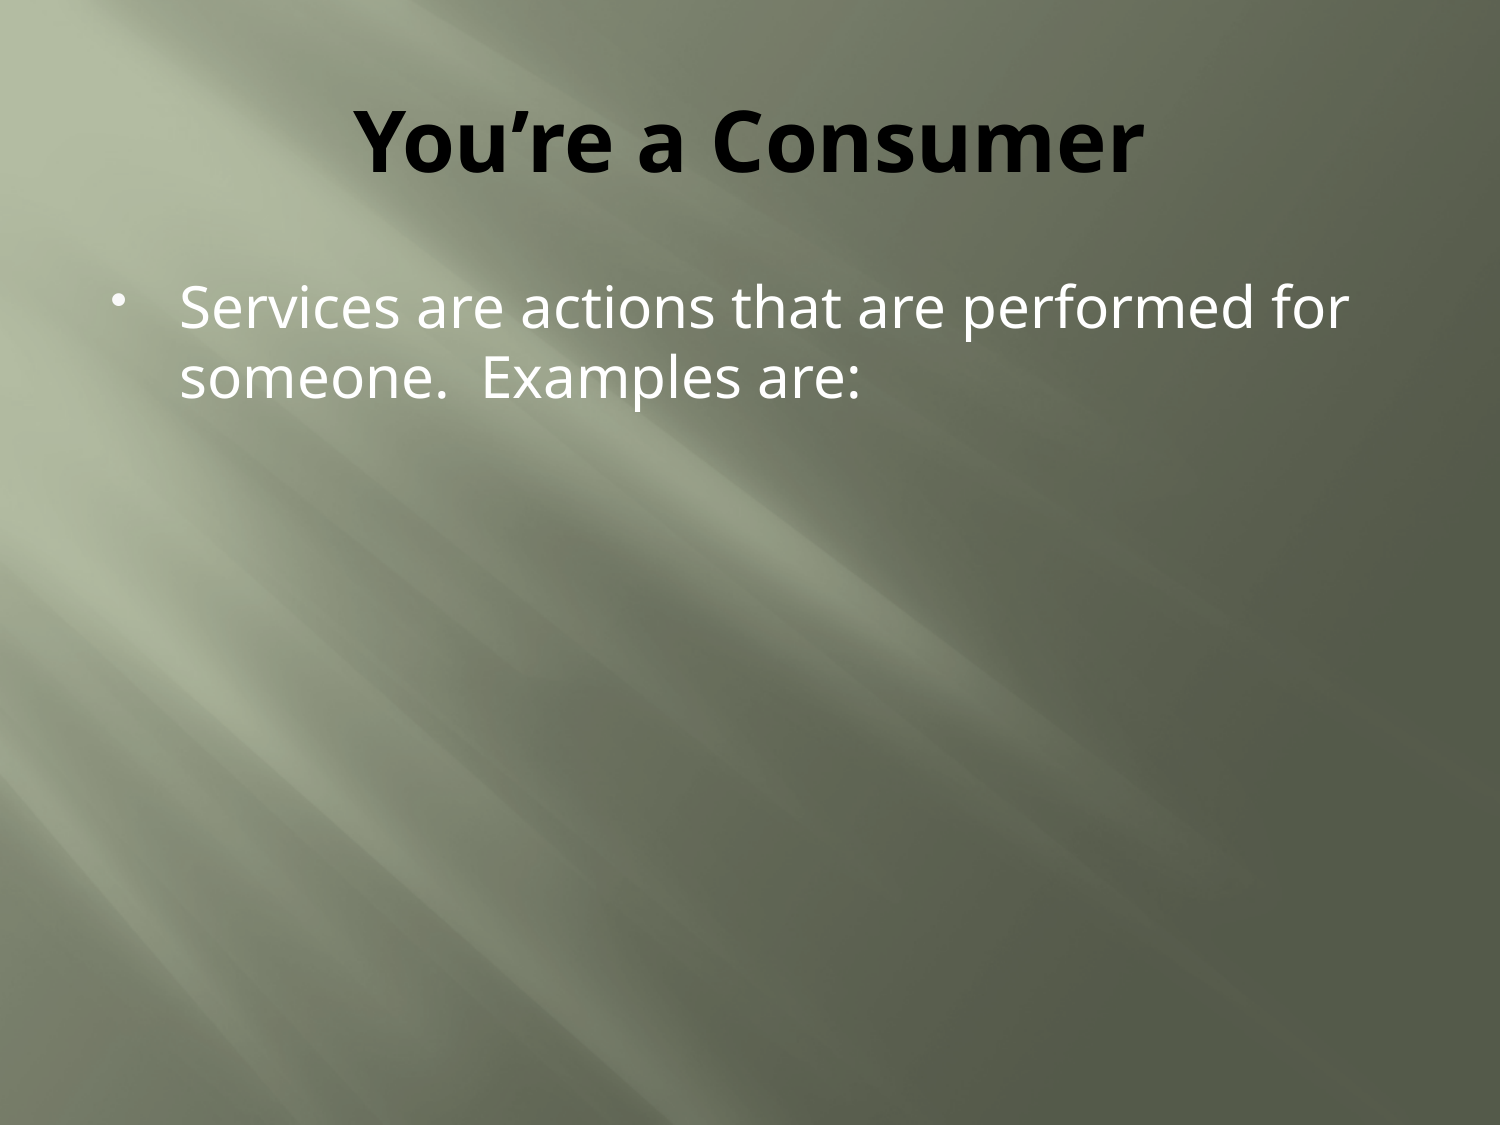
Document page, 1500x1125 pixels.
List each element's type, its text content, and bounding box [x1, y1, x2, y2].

list Services are actions that are performed for someone. Examples are: [75, 262, 1425, 1035]
title You’re a Consumer [75, 45, 1425, 233]
